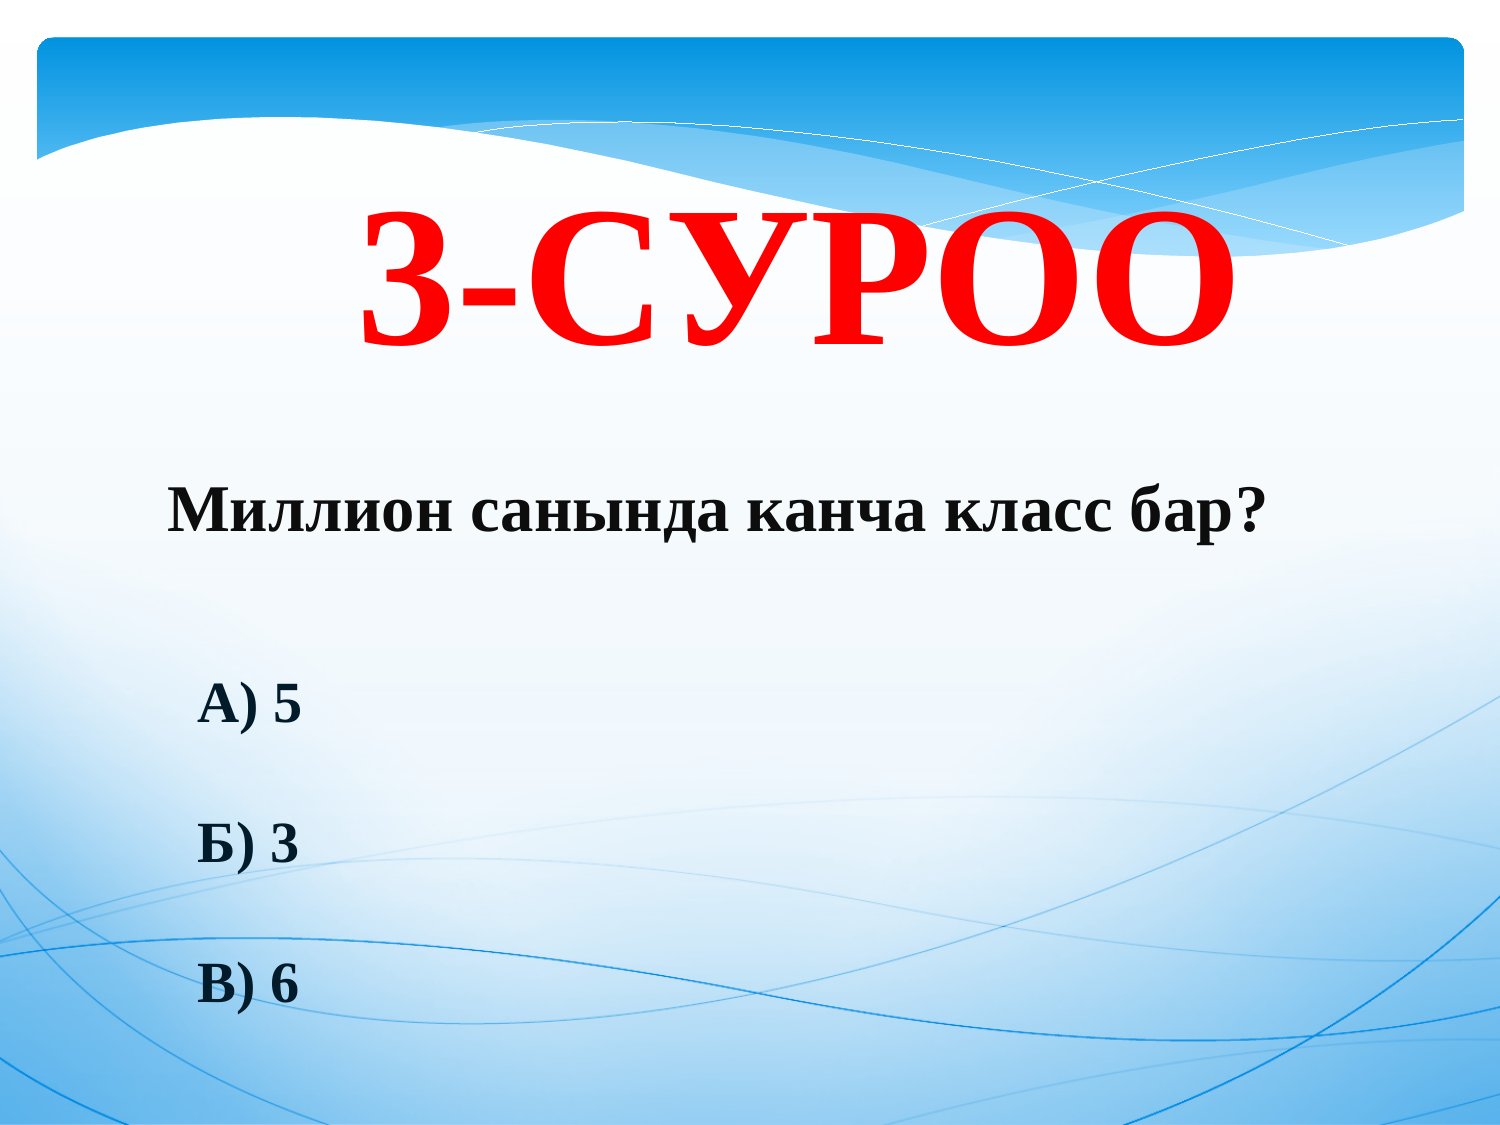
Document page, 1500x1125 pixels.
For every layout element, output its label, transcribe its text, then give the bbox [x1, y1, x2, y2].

text_box 3-СУРОО [341, 137, 1258, 392]
text_box Миллион санында канча класс бар? [152, 457, 1284, 553]
text_box А) 5 Б) 3 В) 6 [183, 656, 455, 1022]
